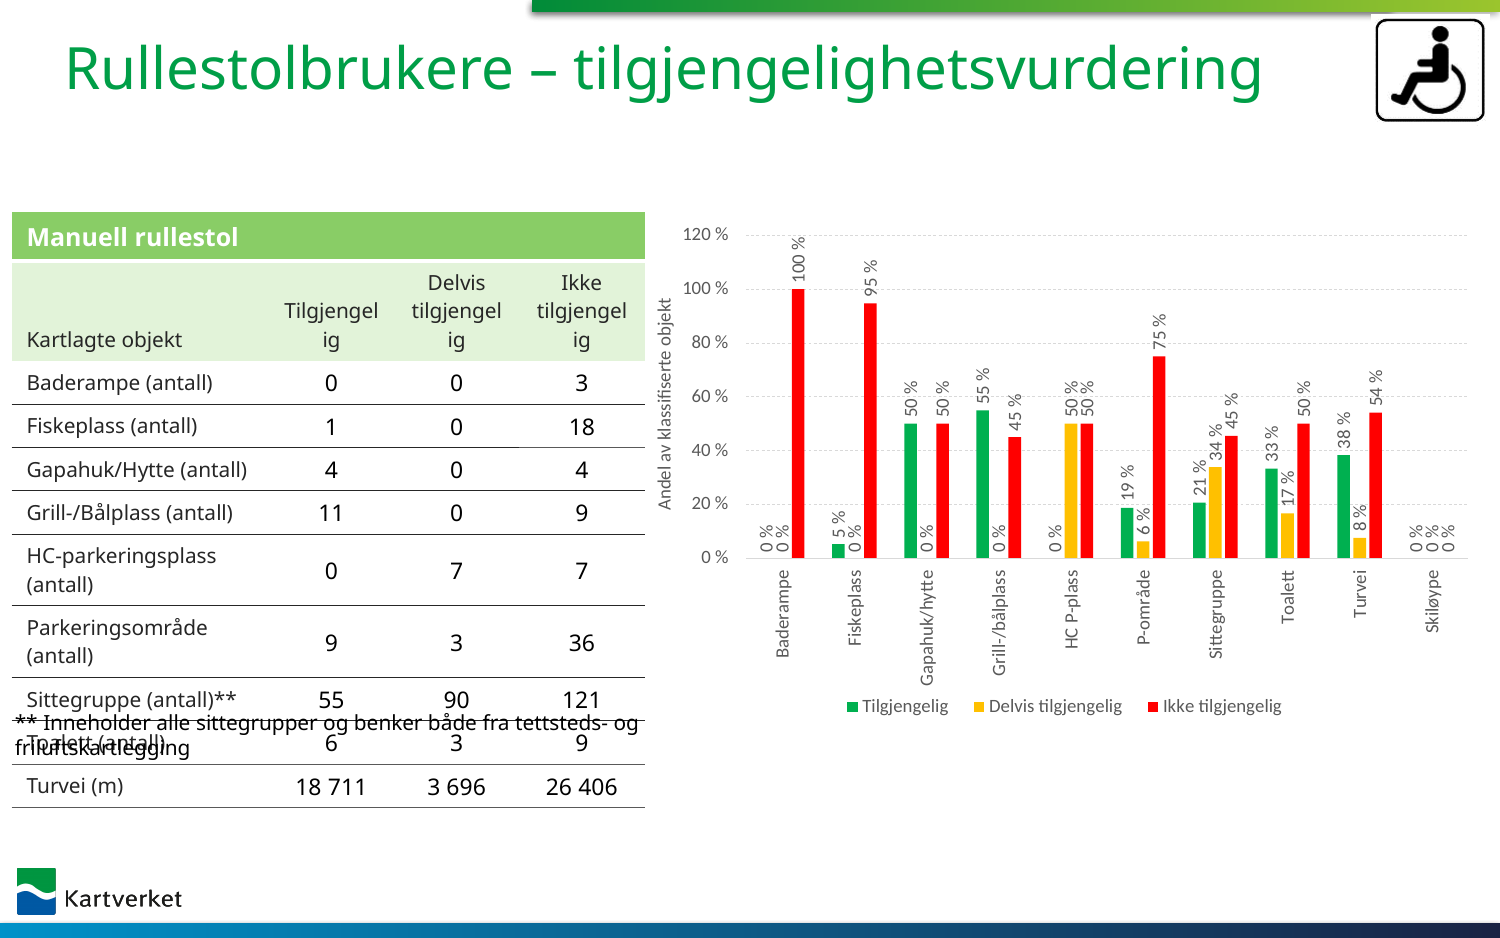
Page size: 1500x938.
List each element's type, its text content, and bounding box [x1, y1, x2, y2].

table_cell 0 [269, 361, 394, 404]
table_cell Baderampe (antall) [12, 361, 269, 404]
table_cell Fiskeplass (antall) [12, 405, 269, 447]
table_cell 7 [394, 535, 519, 605]
table_cell Sittegruppe (antall)** [12, 678, 269, 702]
table_cell 0 [269, 535, 394, 605]
table_cell 18 [519, 405, 638, 447]
table_cell 4 [519, 448, 638, 490]
table_cell Tilgjengelig [269, 263, 394, 361]
text_box Rullestolbrukere – tilgjengelighetsvurdering [49, 12, 1372, 109]
table_cell 7 [519, 535, 638, 605]
table_cell 55 [269, 678, 394, 702]
text_box ** Inneholder alle sittegrupper og benker både fra tettsteds- og friluftskartlegging [0, 702, 745, 768]
table_cell 18 711 [269, 768, 394, 807]
table_cell Parkeringsområde (antall) [12, 606, 269, 677]
table_cell 4 [269, 448, 394, 490]
table_cell 11 [269, 491, 394, 534]
table_cell Grill-/Bålplass (antall) [12, 491, 269, 534]
table_cell 3 [394, 606, 519, 677]
table_cell 0 [394, 491, 519, 534]
table_cell 1 [269, 405, 394, 447]
table_cell 36 [519, 606, 638, 677]
table_header Manuell rullestol [12, 212, 645, 259]
table_cell Delvis tilgjengelig [394, 263, 519, 361]
table_cell 3 696 [394, 768, 519, 807]
table_cell 9 [519, 491, 638, 534]
table_cell 9 [269, 606, 394, 677]
table_cell 121 [519, 678, 638, 702]
table_cell 0 [394, 448, 519, 490]
picture [1371, 13, 1491, 127]
table_cell 26 406 [519, 768, 645, 807]
table_cell 0 [394, 361, 519, 404]
table_cell Gapahuk/Hytte (antall) [12, 448, 269, 490]
table_cell Turvei (m) [12, 768, 269, 807]
table_cell 90 [394, 678, 519, 702]
table_cell 0 [394, 405, 519, 447]
table_cell Kartlagte objekt [12, 263, 269, 361]
table_cell Ikke tilgjengelig [519, 263, 638, 361]
table_cell HC-parkeringsplass (antall) [12, 535, 269, 605]
picture [643, 218, 1480, 728]
table_cell 3 [519, 361, 638, 404]
